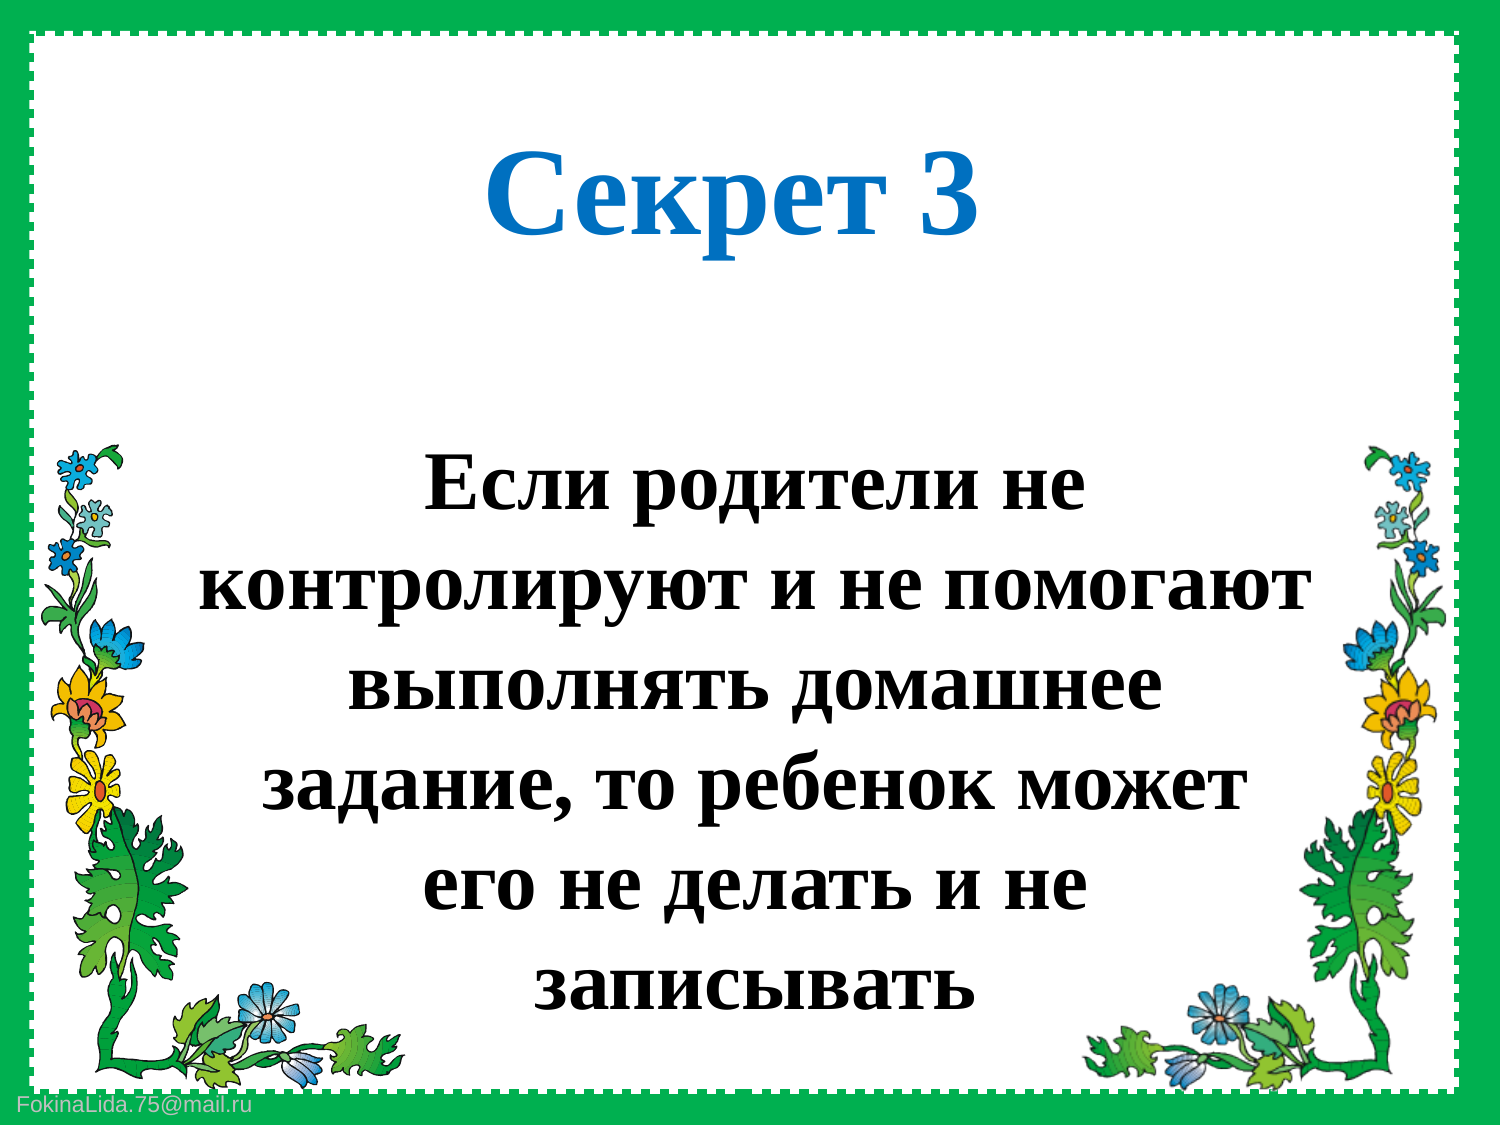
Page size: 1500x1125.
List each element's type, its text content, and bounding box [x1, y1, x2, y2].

text_box Секрет 3 [230, 101, 1235, 417]
text_box Если родители не контролируют и не помогают выполнять домашнее задание, то ребенок может его не делать и не записывать [182, 418, 1329, 1125]
picture [1329, 444, 1448, 1093]
